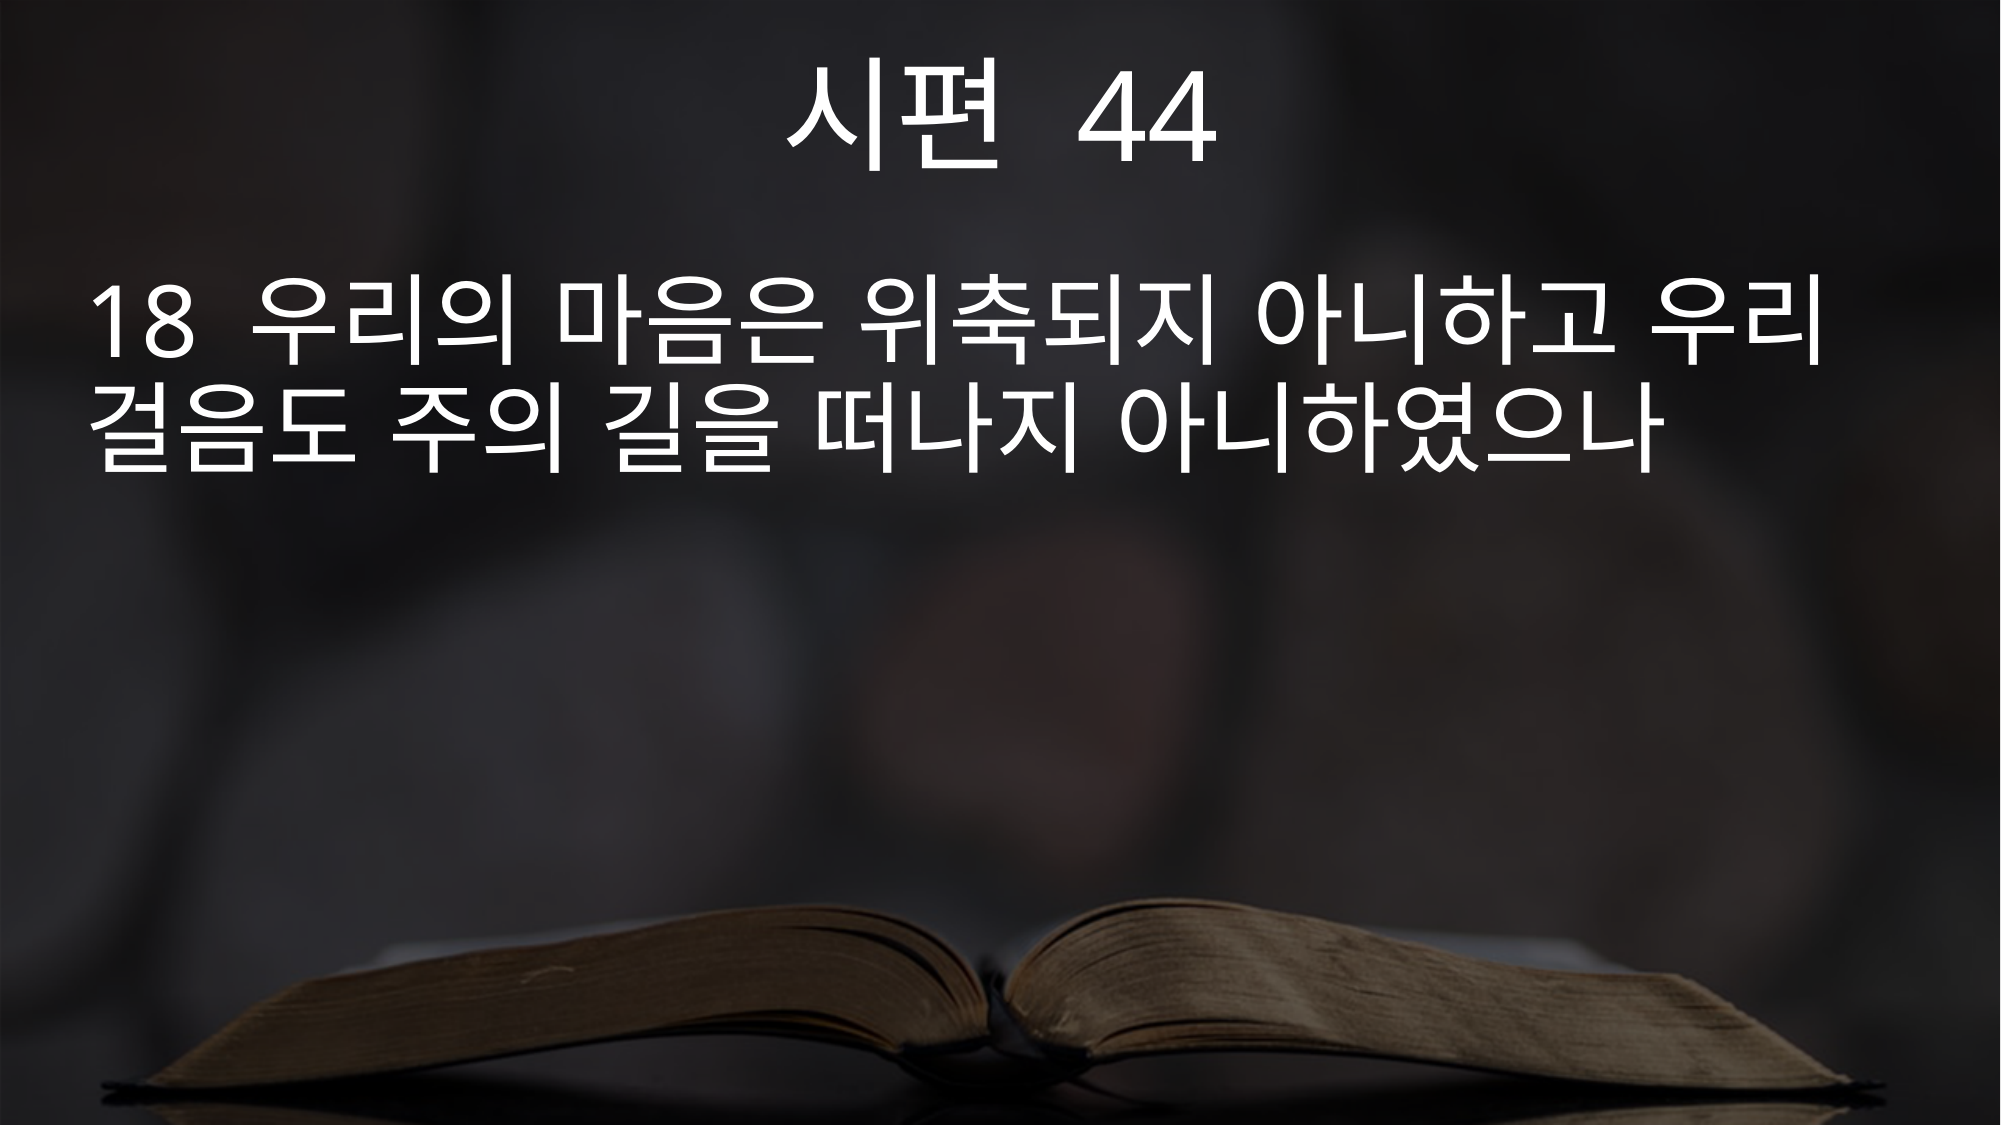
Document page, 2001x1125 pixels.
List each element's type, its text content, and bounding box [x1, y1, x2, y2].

footer 시편 44 [0, 32, 2000, 192]
list 18 우리의 마음은 위축되지 아니하고 우리 걸음도 주의 길을 떠나지 아니하였으나 [69, 263, 1953, 423]
picture [0, 0, 2001, 1125]
